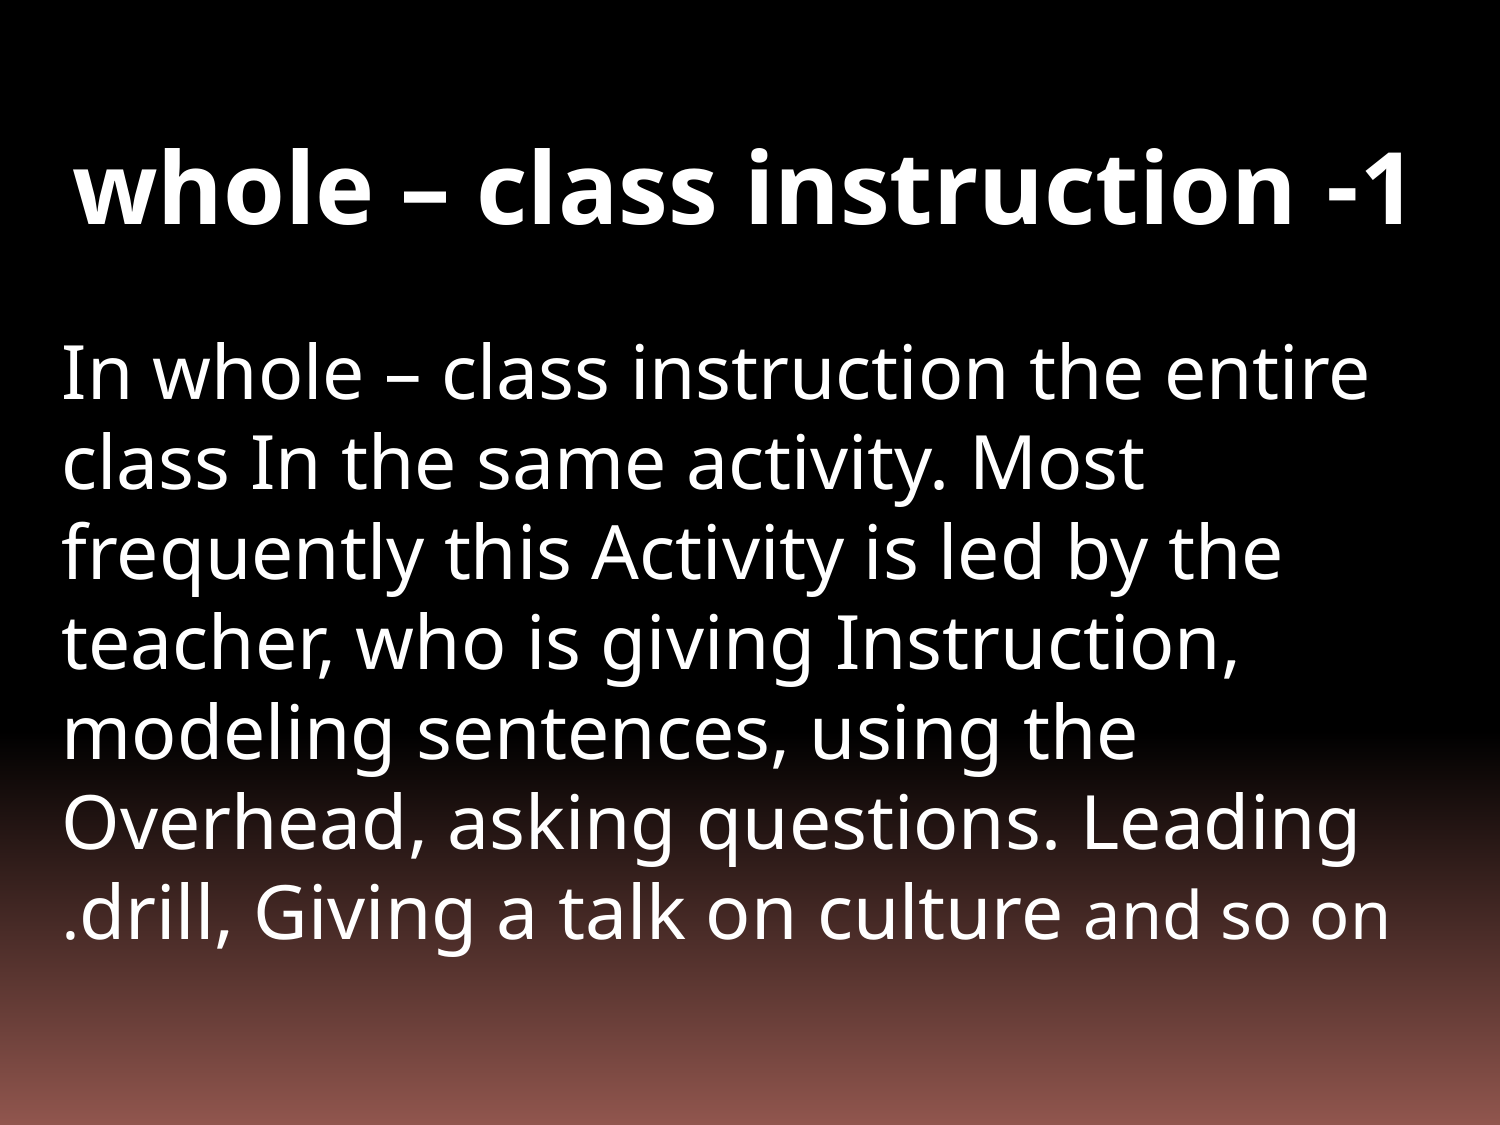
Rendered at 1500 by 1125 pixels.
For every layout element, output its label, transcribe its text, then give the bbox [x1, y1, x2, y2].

text_box 1- whole – class instruction In whole – class instruction the entire class In the same activity. Most frequently this Activity is led by the teacher, who is giving Instruction, modeling sentences, using the Overhead, asking questions. Leading drill, Giving a talk on culture and so on. [46, 117, 1442, 962]
